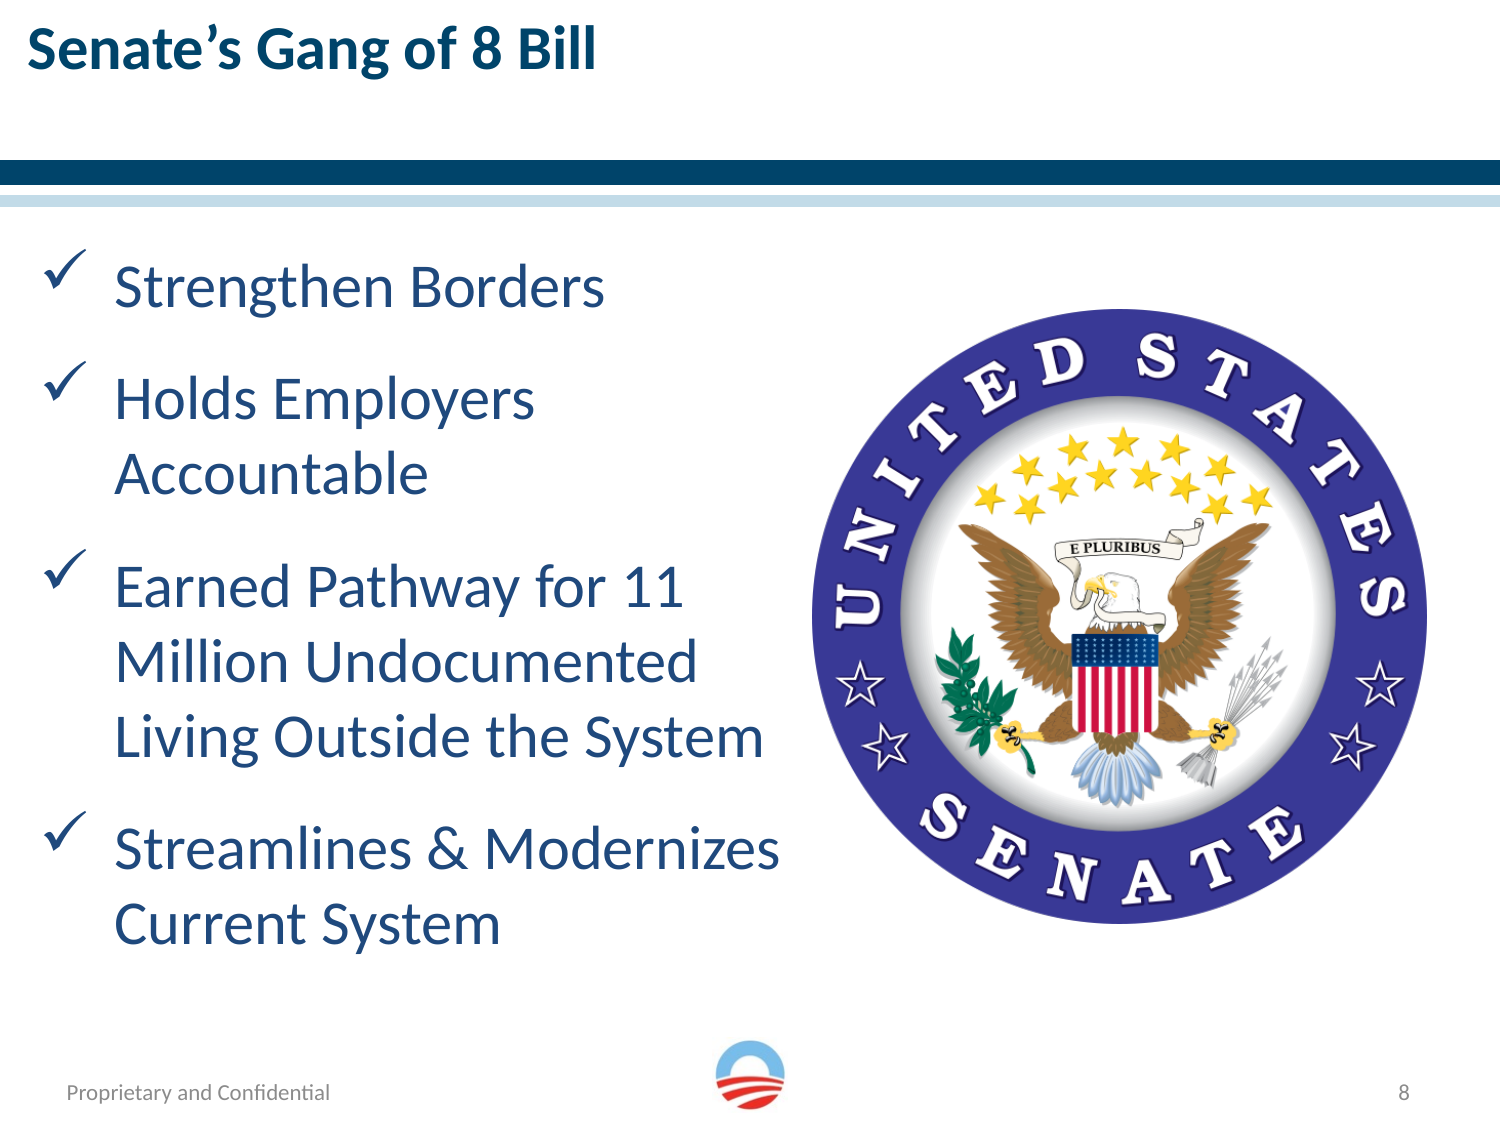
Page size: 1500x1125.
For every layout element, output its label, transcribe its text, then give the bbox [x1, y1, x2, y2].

title Senate’s Gang of 8 Bill [12, 0, 1363, 188]
picture [812, 309, 1427, 925]
slide_number 8 [1074, 1065, 1425, 1118]
text_box Strengthen Borders Holds Employers Accountable Earned Pathway for 11 Million Undocumented Living Outside the System Streamlines & Modernizes Current System [24, 237, 850, 965]
picture [712, 1037, 788, 1113]
